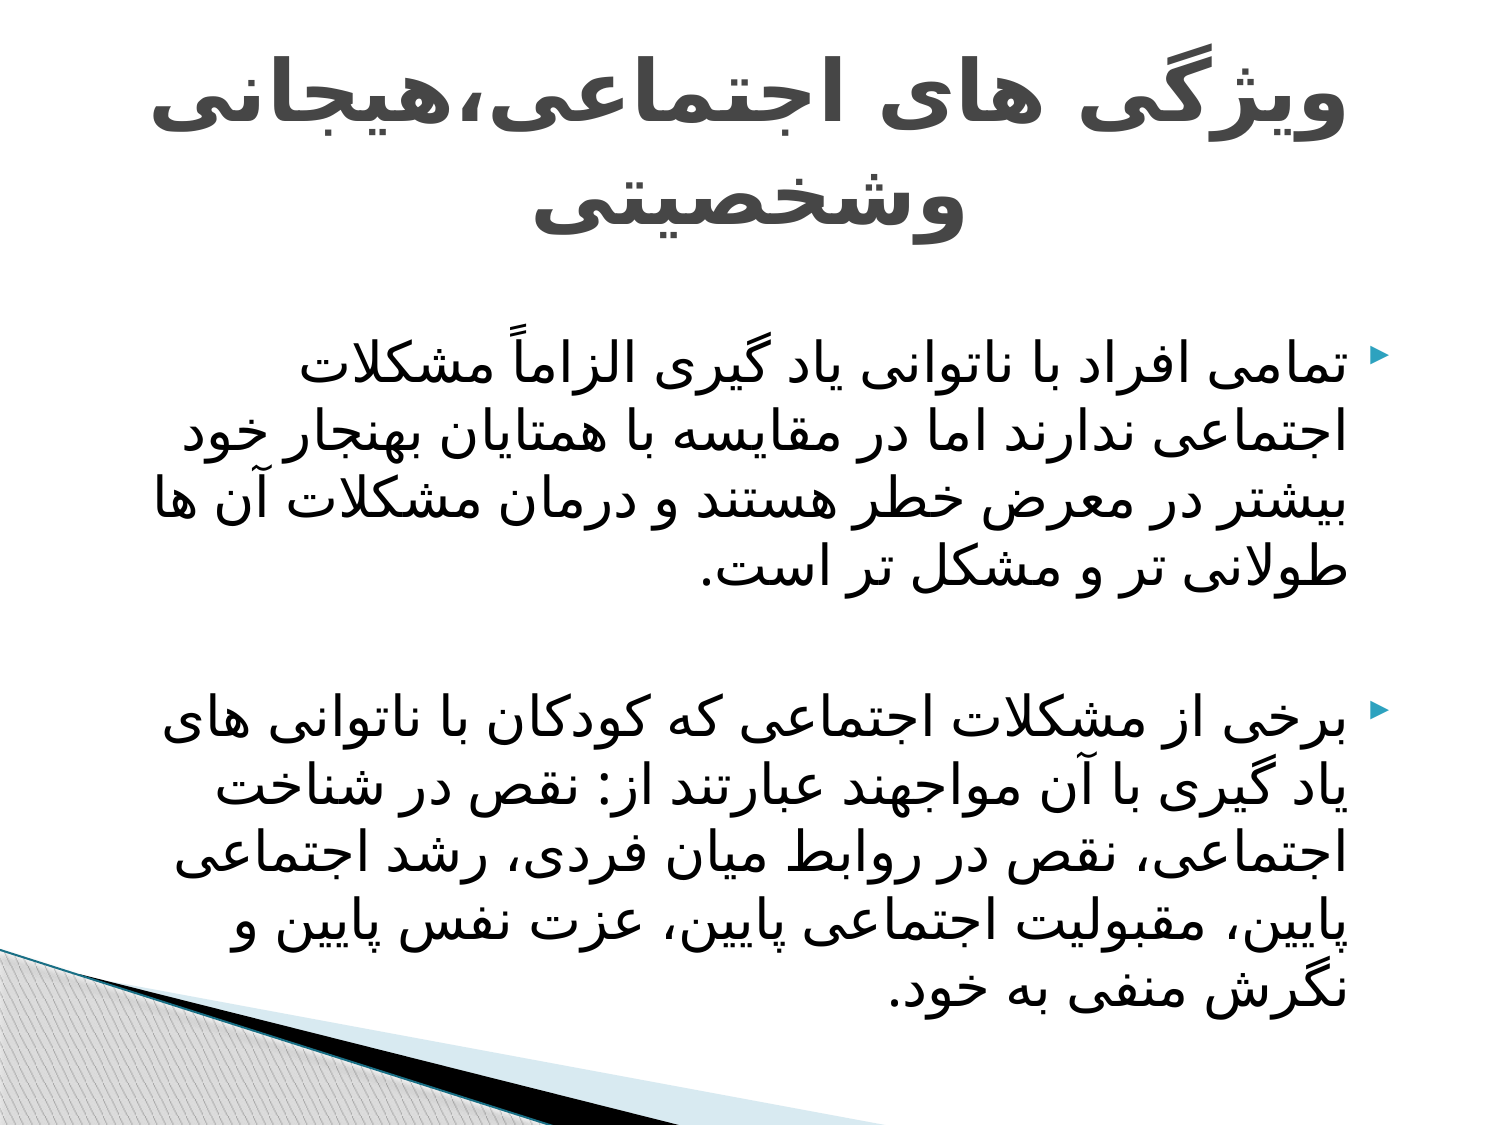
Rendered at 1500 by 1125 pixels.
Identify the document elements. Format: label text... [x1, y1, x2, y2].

title ویژگی های اجتماعی،هیجانی وشخصیتی [75, 45, 1425, 233]
list تمامی افراد با ناتوانی یاد گیری الزاماً مشکلات اجتماعی ندارند اما در مقایسه با همتایان بهنجار خود بیشتر در معرض خطر هستند و درمان مشکلات آن ها طولانی تر و مشکل تر است. برخی از مشکلات اجتماعی که کودکان با ناتوانی های یاد گیری با آن مواجهند عبارتند از: نقص در شناخت اجتماعی، نقص در روابط میان فردی، رشد اجتماعی پایین، مقبولیت اجتماعی پایین، عزت نفس پایین و نگرش منفی به خود. [75, 243, 1425, 986]
